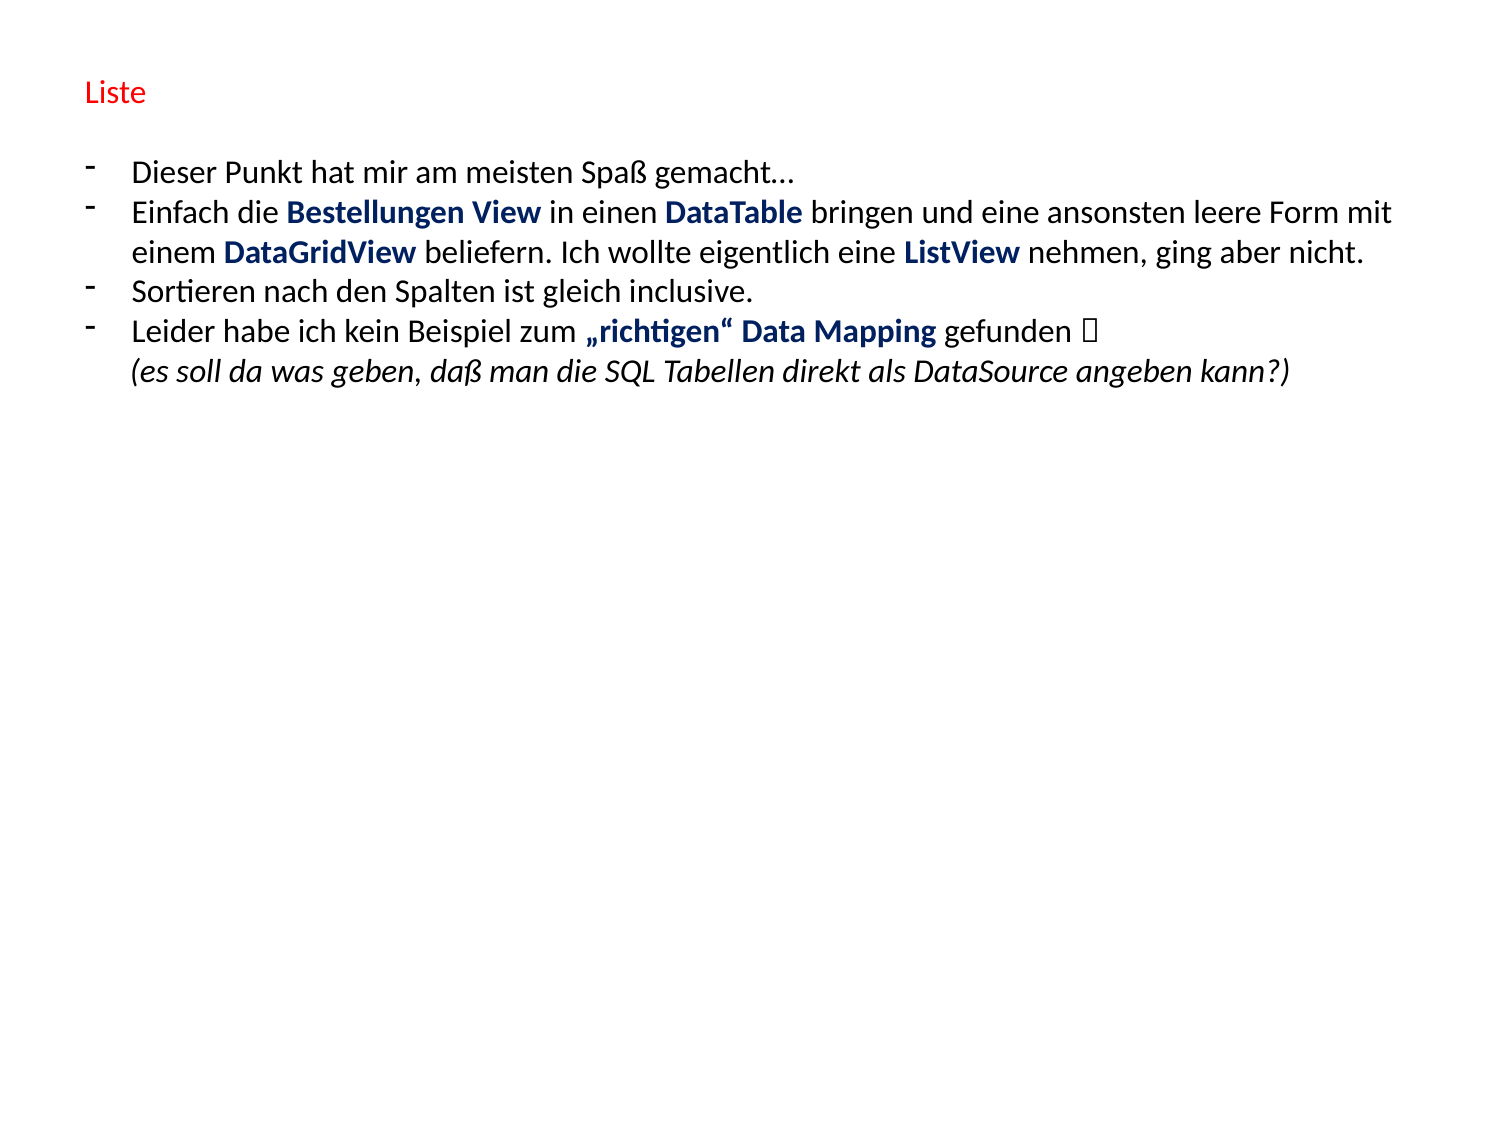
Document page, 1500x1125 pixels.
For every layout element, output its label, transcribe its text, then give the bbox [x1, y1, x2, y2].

text_box Liste Dieser Punkt hat mir am meisten Spaß gemacht… Einfach die Bestellungen View in einen DataTable bringen und eine ansonsten leere Form mit einem DataGridView beliefern. Ich wollte eigentlich eine ListView nehmen, ging aber nicht. Sortieren nach den Spalten ist gleich inclusive. Leider habe ich kein Beispiel zum „richtigen“ Data Mapping gefunden  (es soll da was geben, daß man die SQL Tabellen direkt als DataSource angeben kann?) [70, 62, 1423, 397]
